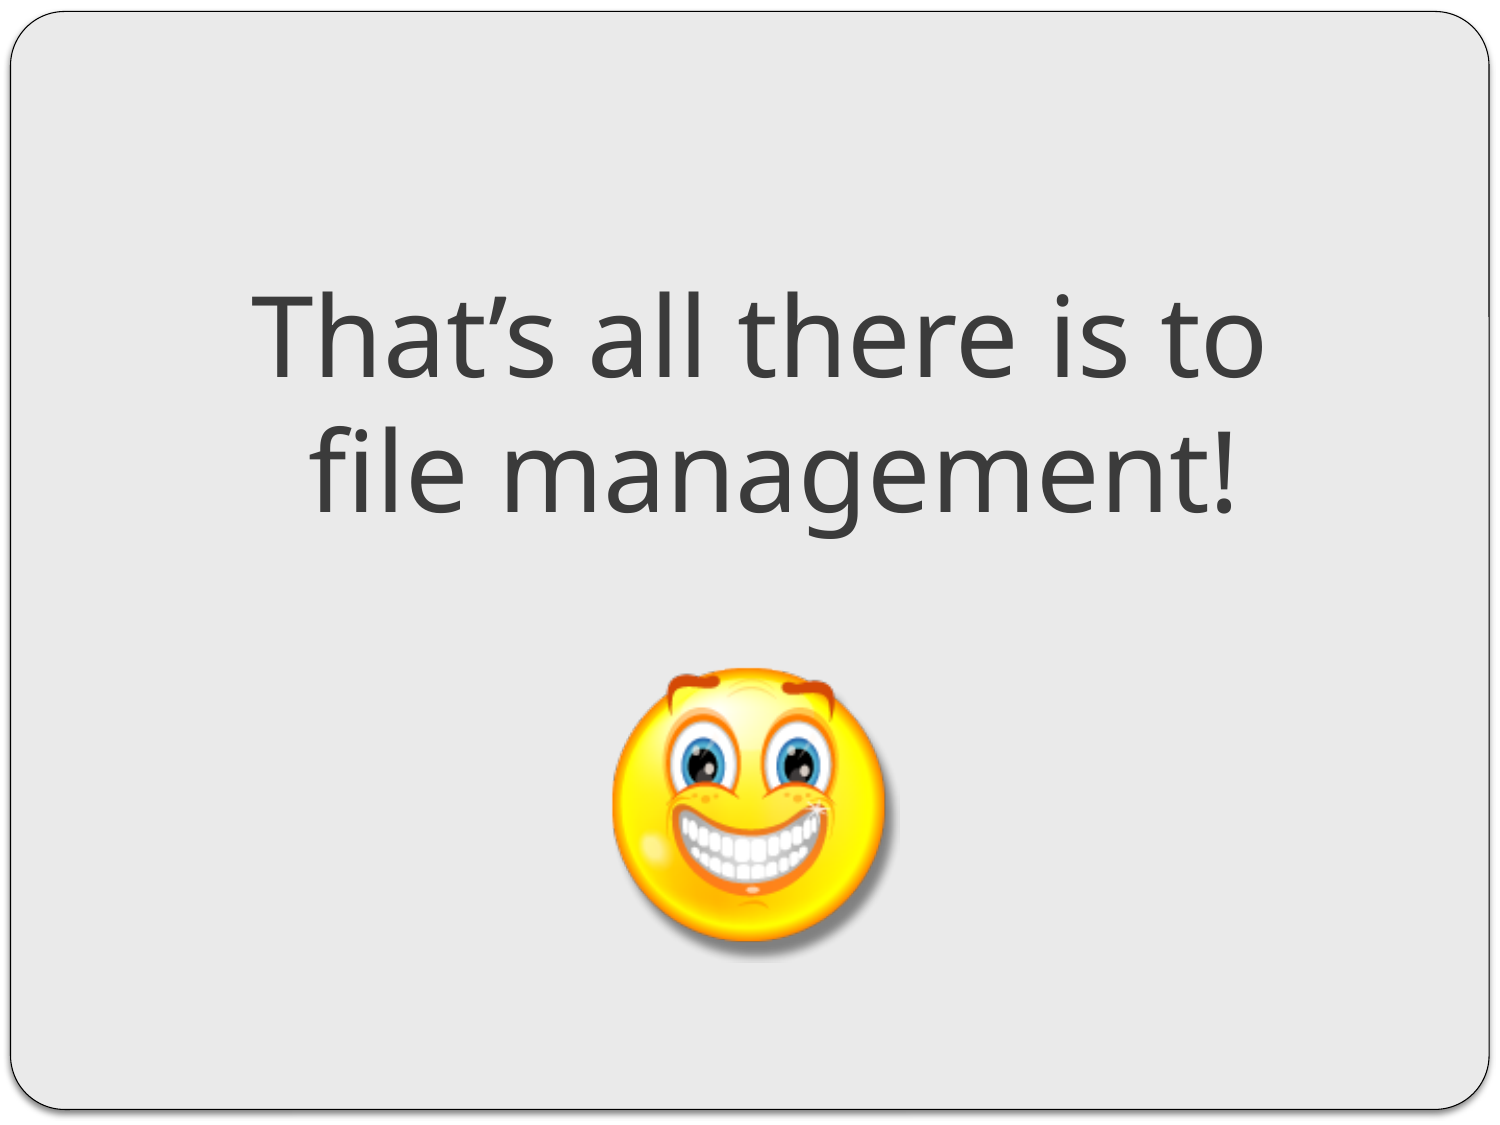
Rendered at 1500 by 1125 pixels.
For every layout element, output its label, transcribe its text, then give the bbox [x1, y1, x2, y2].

title That’s all there is to file management! [137, 224, 1413, 550]
picture [599, 662, 901, 963]
